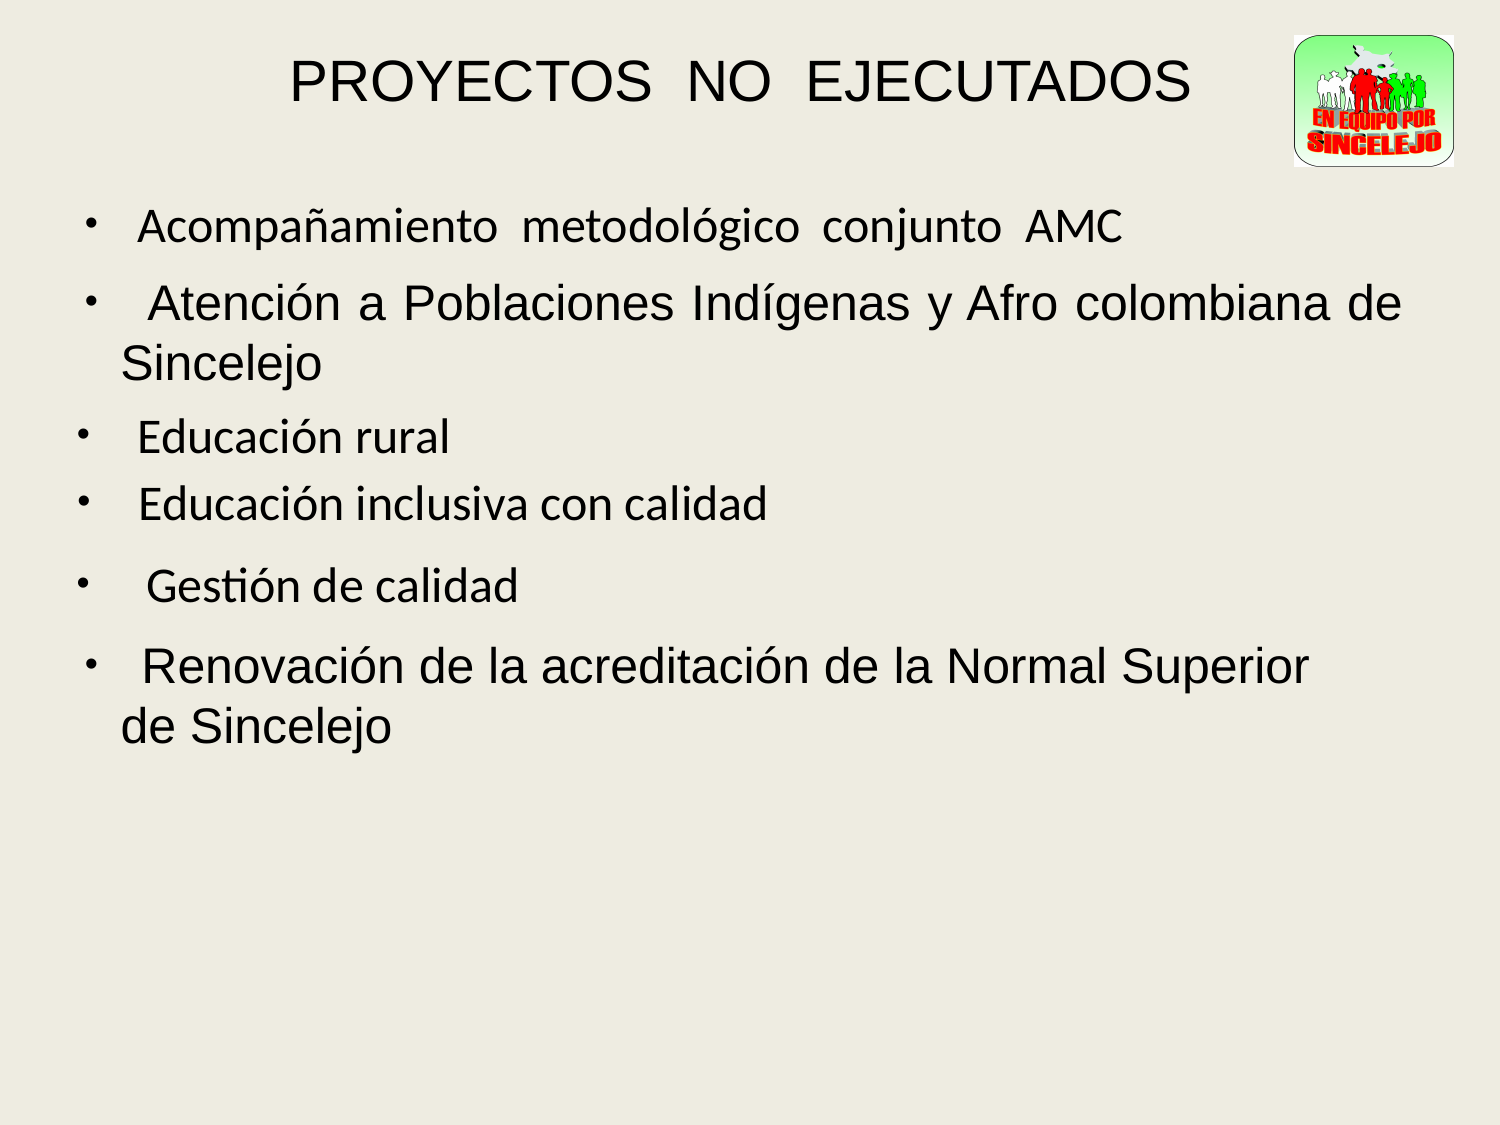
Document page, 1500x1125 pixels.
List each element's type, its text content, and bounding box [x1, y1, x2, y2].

text_box PROYECTOS NO EJECUTADOS [274, 35, 1257, 121]
text_box Educación inclusiva con calidad [62, 463, 785, 538]
text_box Acompañamiento metodológico conjunto AMC [70, 185, 1348, 261]
text_box Atención a Poblaciones Indígenas y Afro colombiana de Sincelejo [70, 262, 1418, 398]
text_box Gestión de calidad [61, 545, 535, 620]
text_box Renovación de la acreditación de la Normal Superior de Sincelejo [70, 626, 1383, 761]
text_box Educación rural [62, 396, 477, 463]
picture [1294, 34, 1454, 167]
